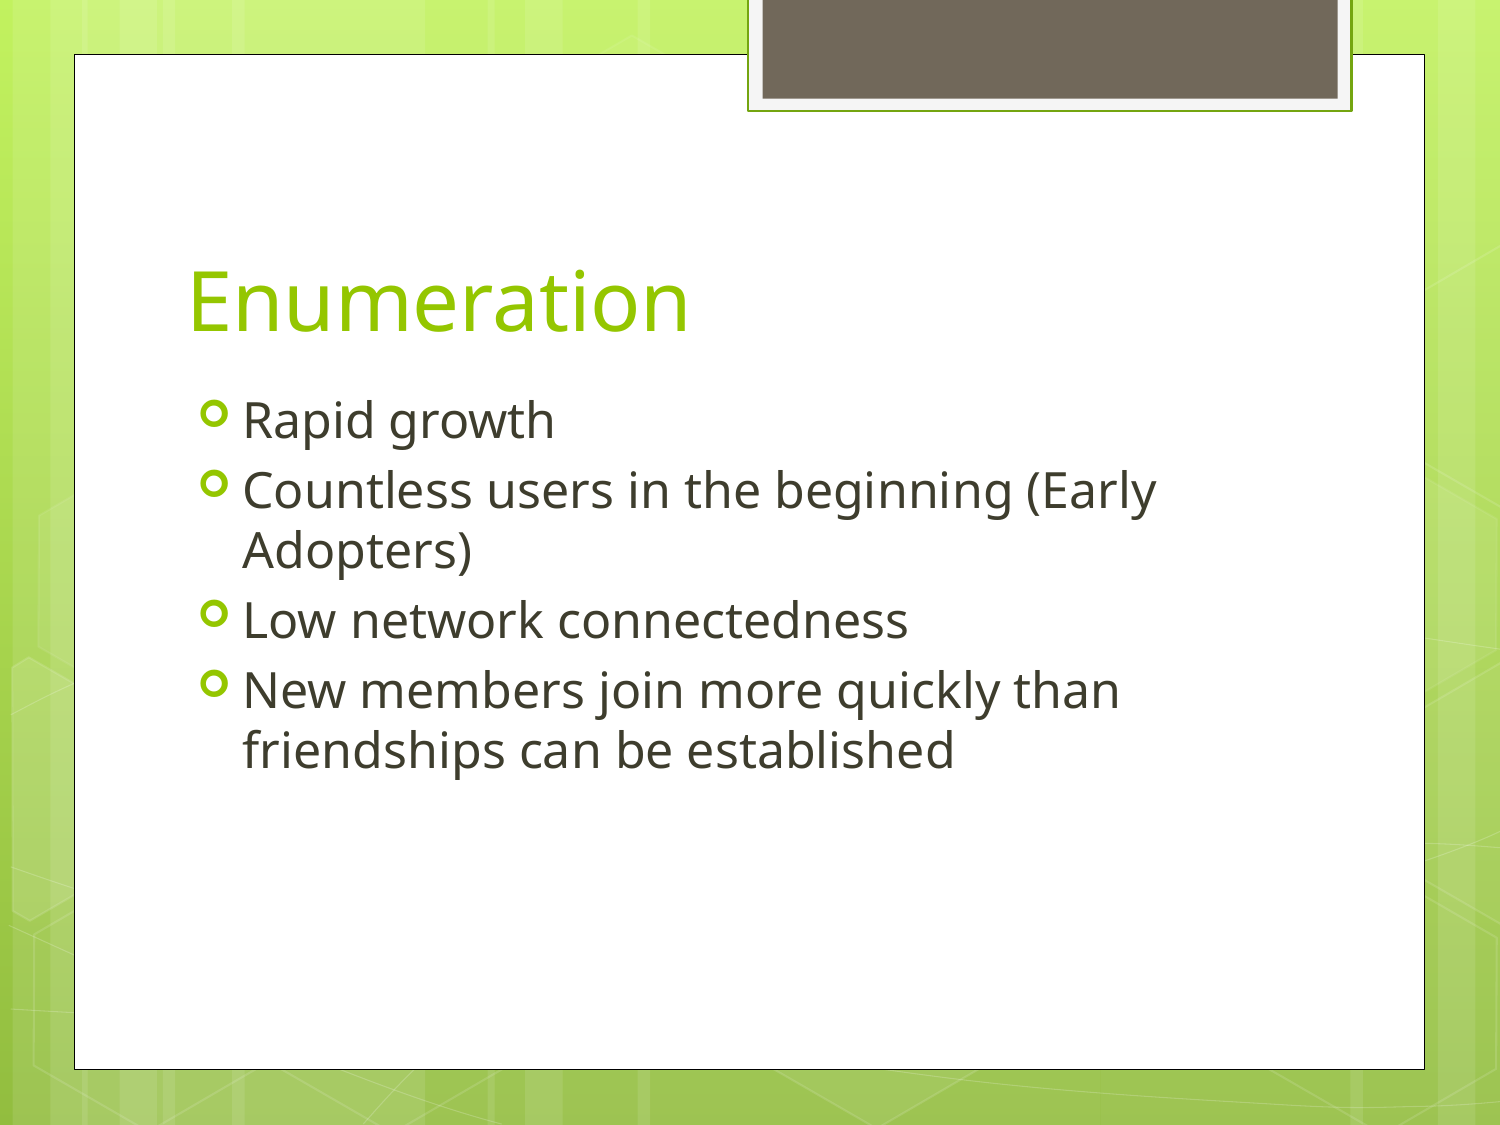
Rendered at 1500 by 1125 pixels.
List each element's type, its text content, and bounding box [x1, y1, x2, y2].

list Rapid growth Countless users in the beginning (Early Adopters) Low network connectedness New members join more quickly than friendships can be established [171, 381, 1283, 957]
title Enumeration [171, 168, 1324, 357]
